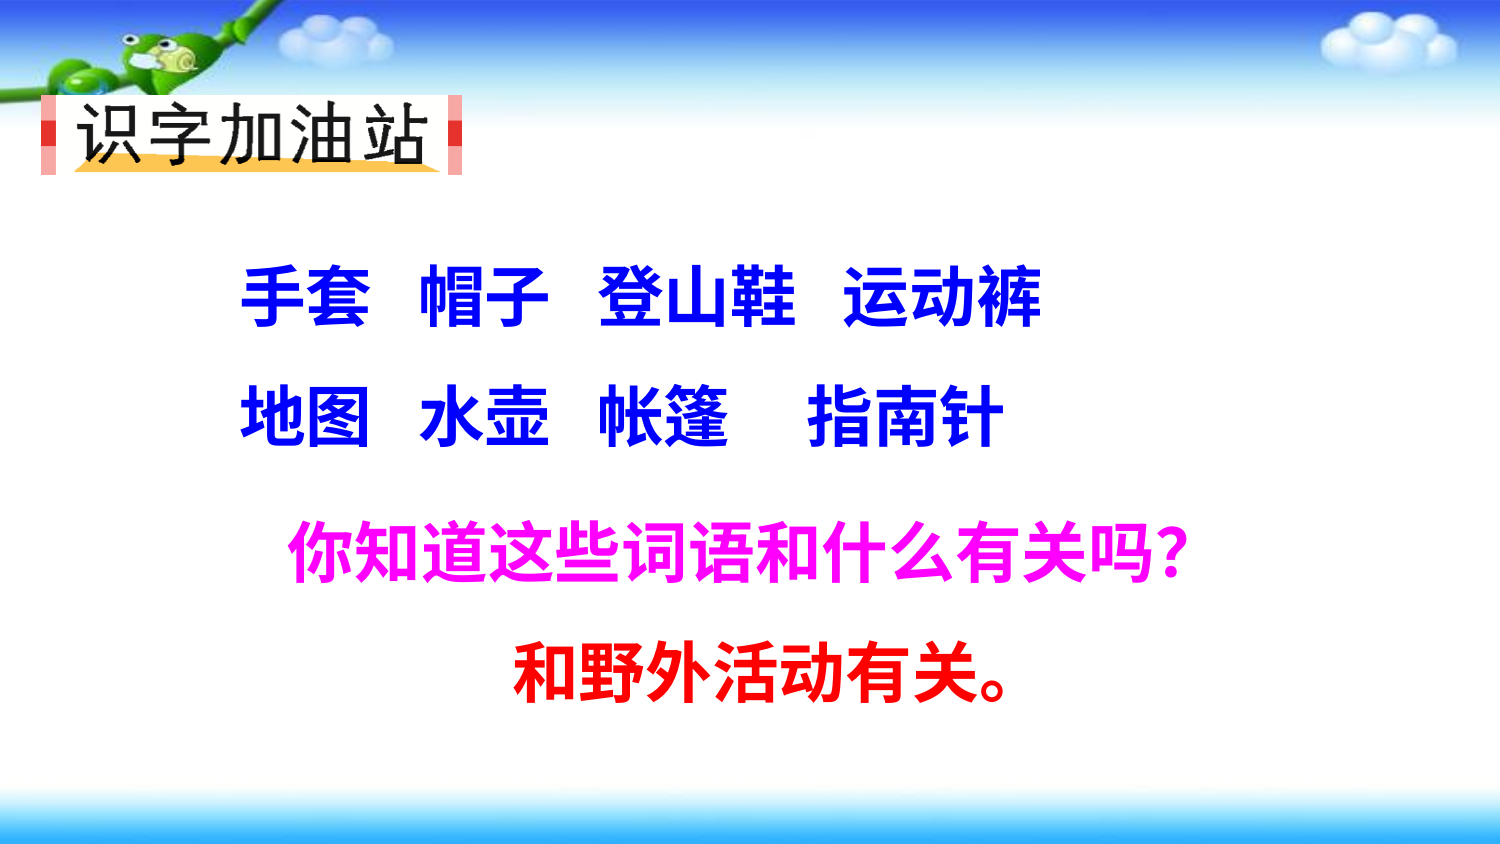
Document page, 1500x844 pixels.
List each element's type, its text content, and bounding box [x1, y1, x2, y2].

text_box 和野外活动有关。 [497, 599, 1069, 719]
text_box 你知道这些词语和什么有关吗？ [273, 479, 1248, 598]
text_box 手套 帽子 登山鞋 运动裤 地图 水壶 帐篷 指南针 [224, 207, 1296, 463]
picture [0, 0, 1500, 844]
